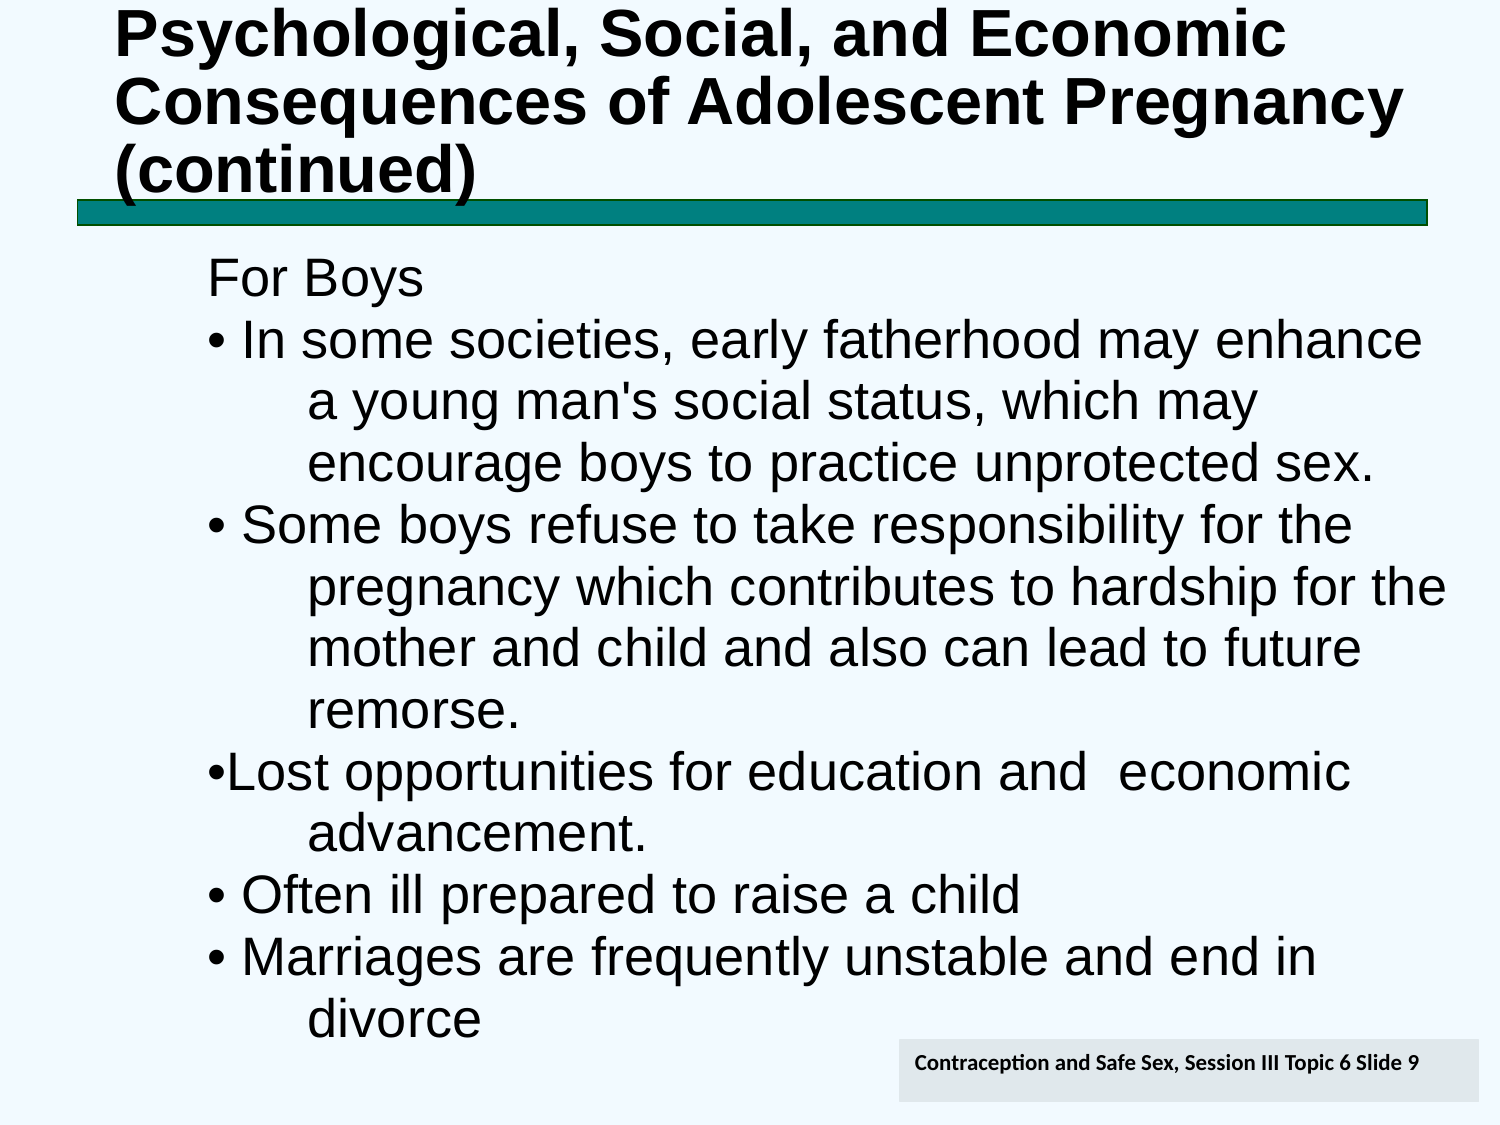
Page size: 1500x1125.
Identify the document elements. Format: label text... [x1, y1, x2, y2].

list For Boys • In some societies, early fatherhood may enhance a young man's social status, which may encourage boys to practice unprotected sex. • Some boys refuse to take responsibility for the pregnancy which contributes to hardship for the mother and child and also can lead to future remorse. •Lost opportunities for education and economic advancement. • Often ill prepared to raise a child • Marriages are frequently unstable and end in divorce [192, 239, 1468, 1086]
text_box Contraception and Safe Sex, Session III Topic 6 Slide 9 [900, 1039, 1479, 1102]
title Psychological, Social, and Economic Consequences of Adolescent Pregnancy (continued) [99, 0, 1493, 209]
